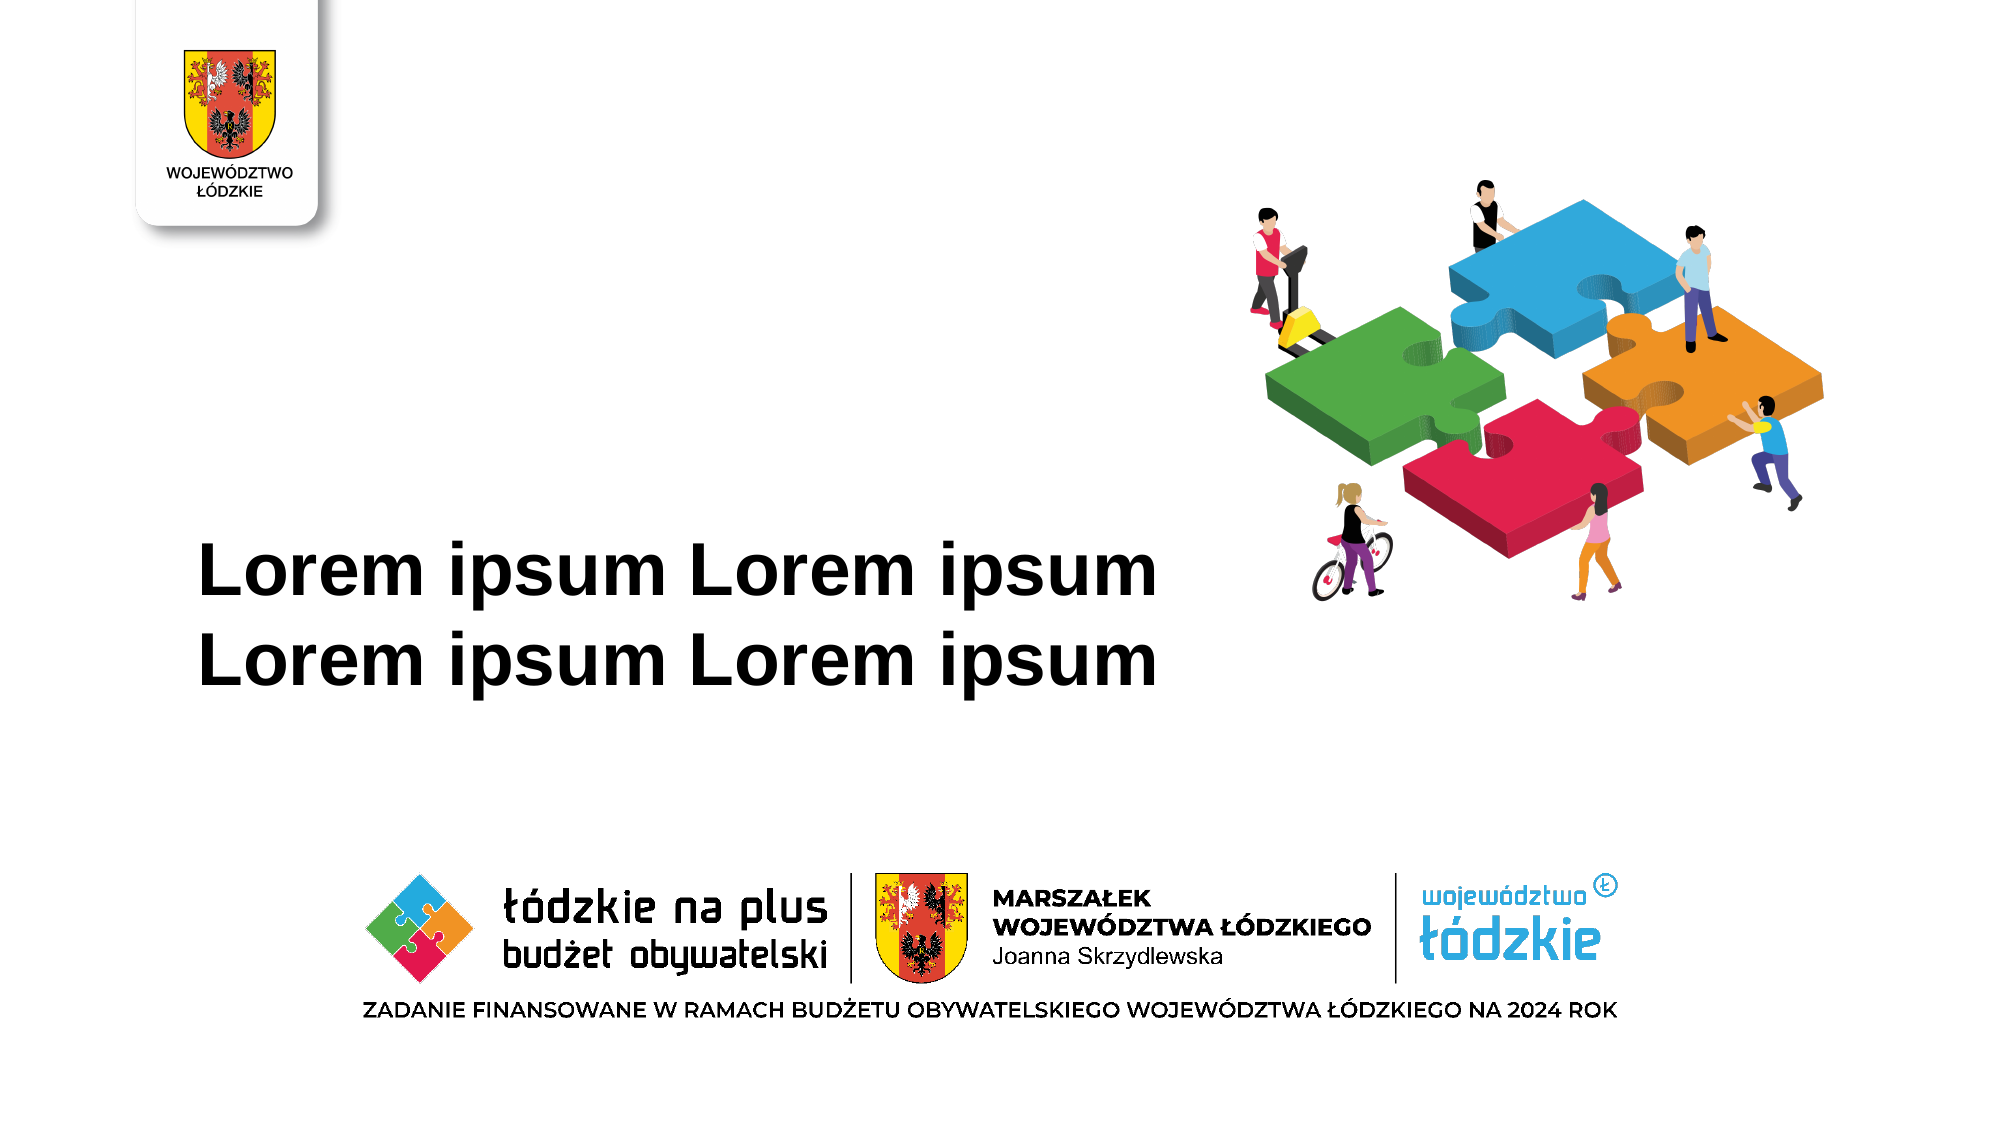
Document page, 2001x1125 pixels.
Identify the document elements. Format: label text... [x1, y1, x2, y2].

picture [331, 853, 1669, 1037]
text_box Lorem ipsum Lorem ipsum Lorem ipsum Lorem ipsum [182, 512, 1371, 708]
picture [1250, 180, 1824, 608]
picture [124, 0, 346, 255]
